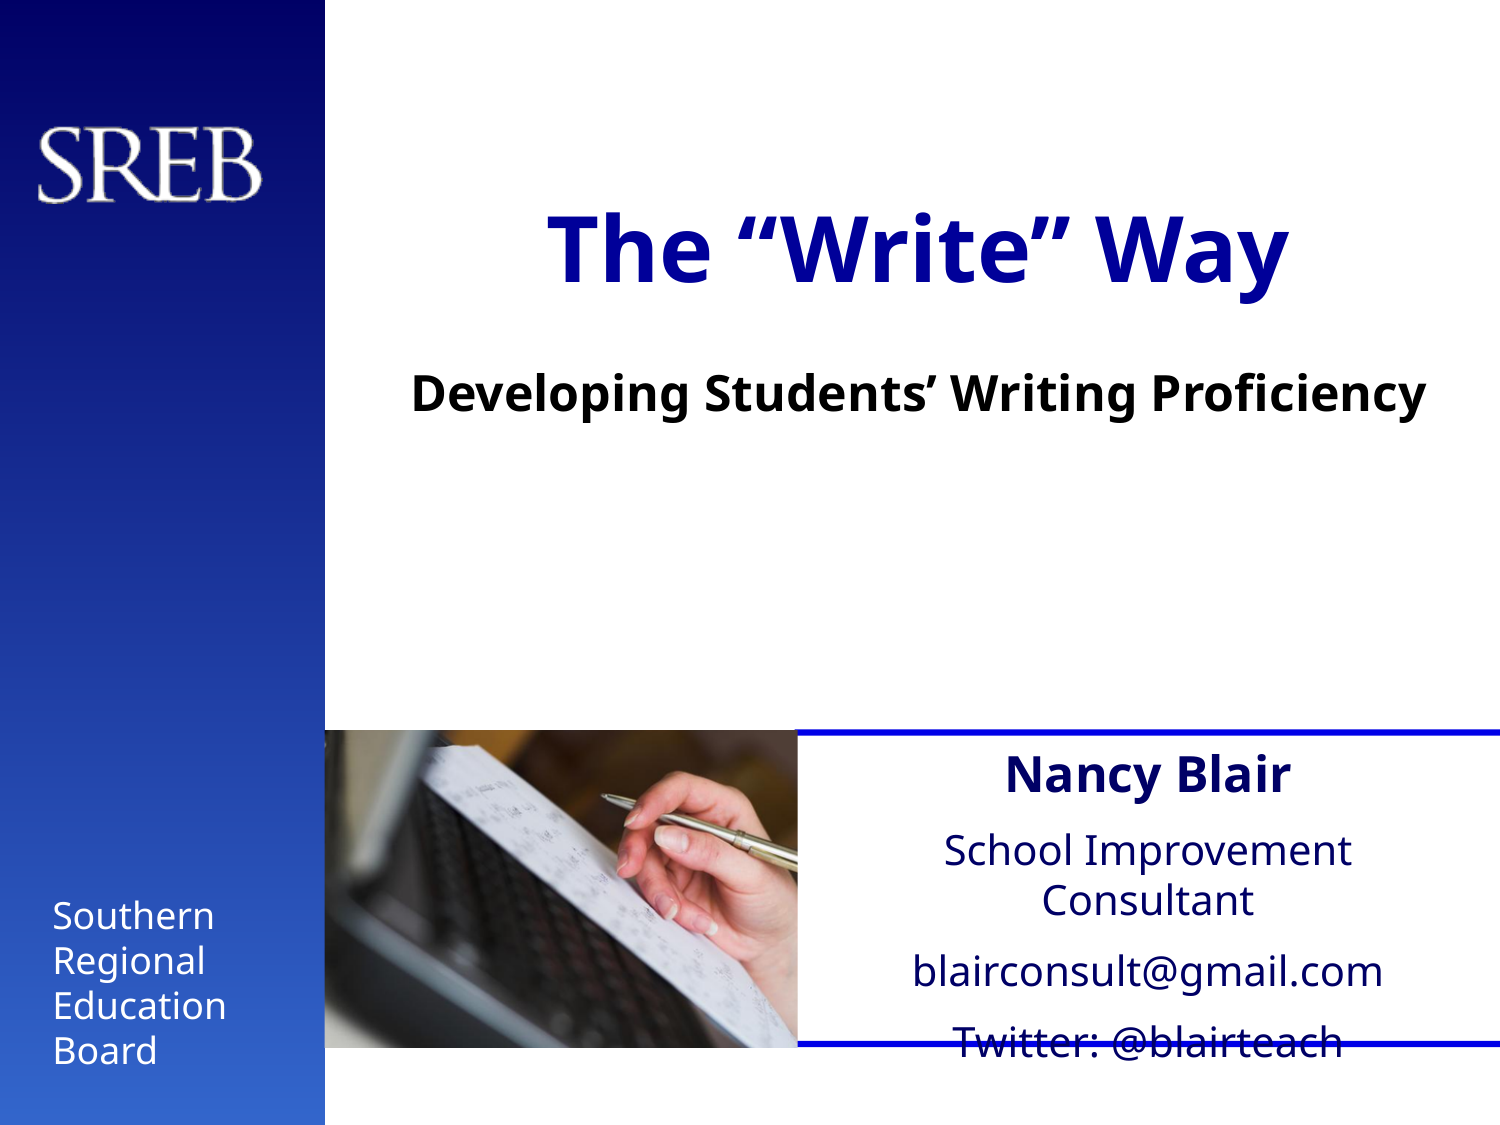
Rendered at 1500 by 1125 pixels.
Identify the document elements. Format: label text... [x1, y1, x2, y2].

title The “Write” Way Developing Students’ Writing Proficiency [337, 0, 1500, 701]
picture [324, 730, 798, 1048]
text_box Nancy Blair School Improvement Consultant blairconsult@gmail.com Twitter: @blairteach [835, 735, 1461, 1073]
picture [37, 124, 263, 204]
